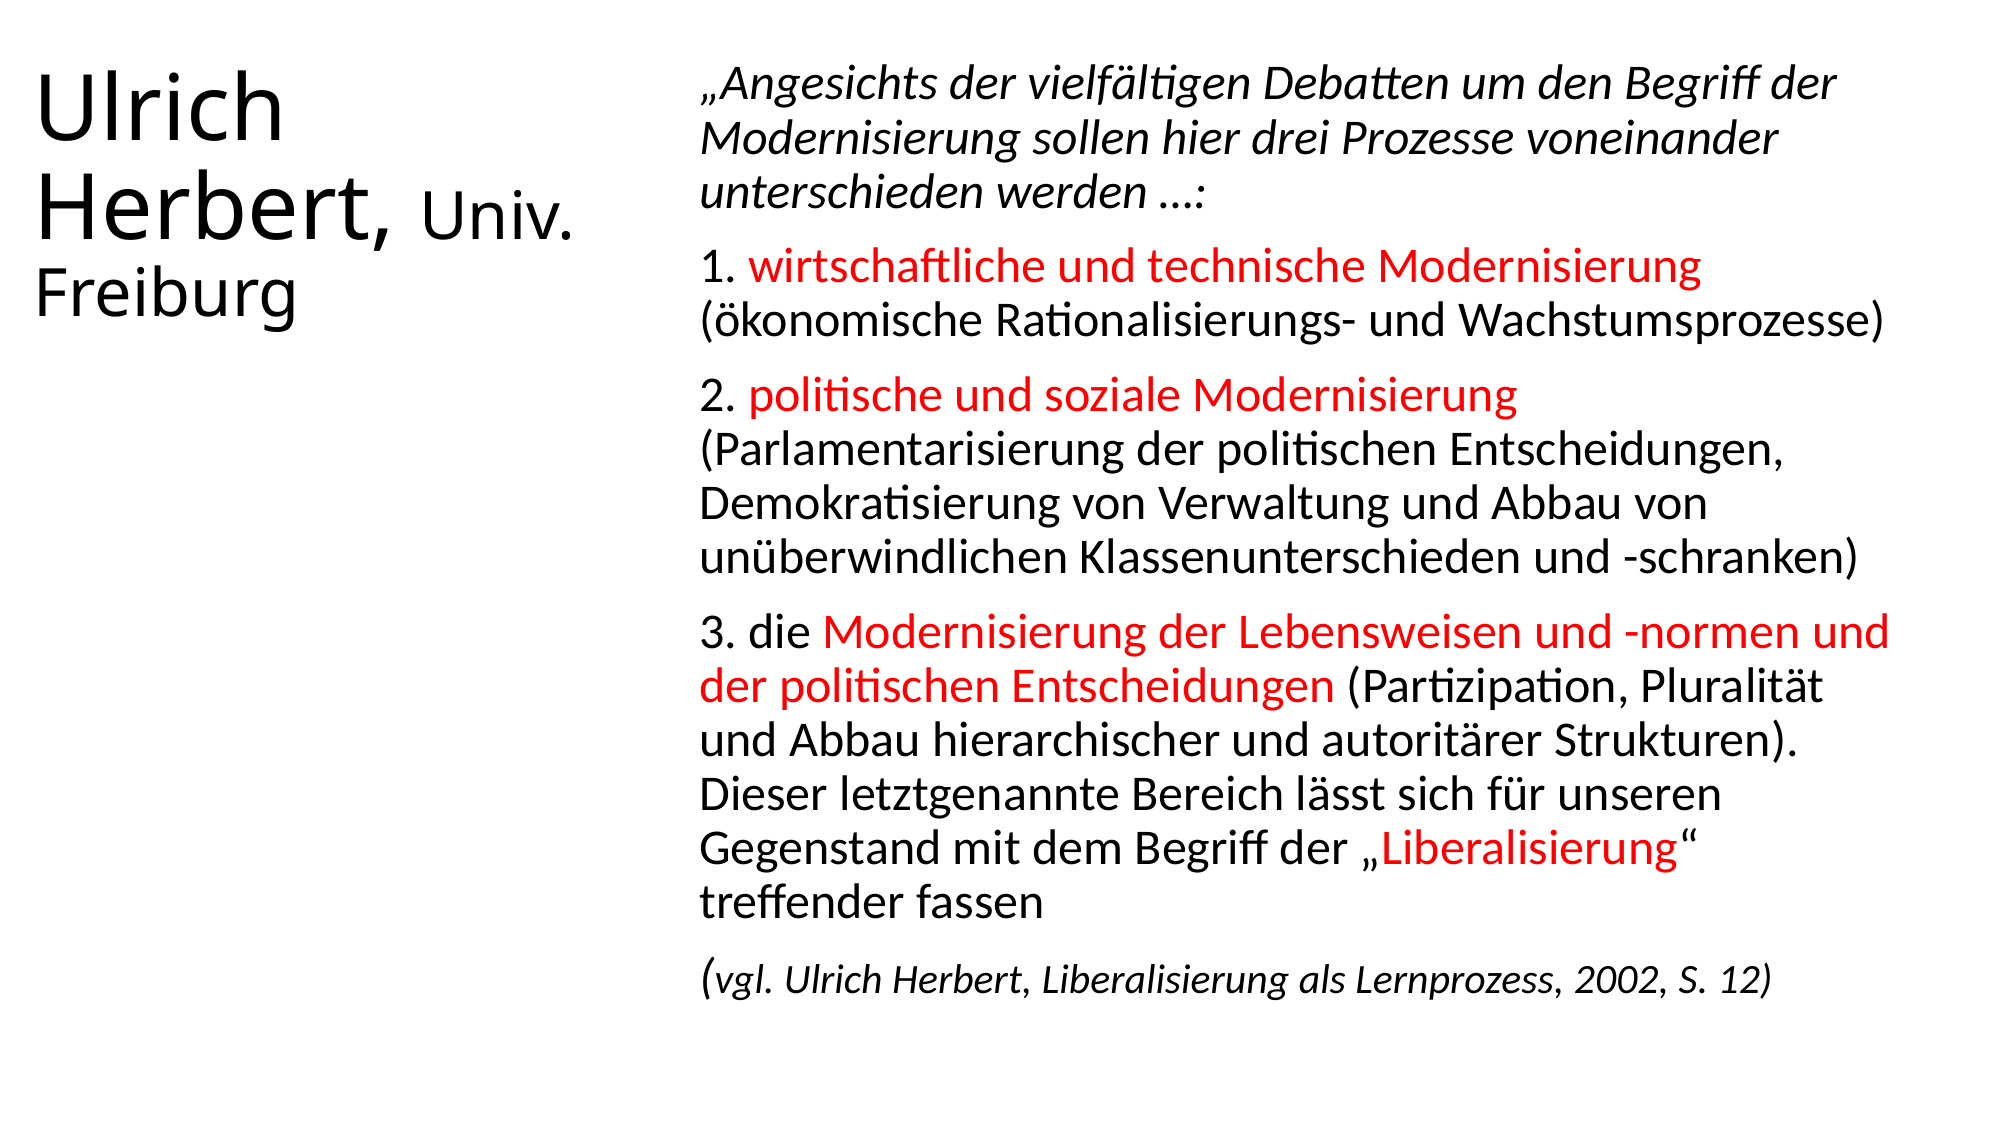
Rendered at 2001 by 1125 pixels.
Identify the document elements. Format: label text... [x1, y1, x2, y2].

list „Angesichts der vielfältigen Debatten um den Begriff der Modernisierung sollen hier drei Prozesse voneinander unterschieden werden …: 1. wirtschaftliche und technische Modernisierung (ökonomische Rationalisierungs- und Wachstumsprozesse) 2. politische und soziale Modernisierung (Parlamentarisierung der politischen Entscheidungen, Demokratisierung von Verwaltung und Abbau von unüberwindlichen Klassenunterschieden und -schranken) 3. die Modernisierung der Lebensweisen und -normen und der politischen Entscheidungen (Partizipation, Pluralität und Abbau hierarchischer und autoritärer Strukturen). Dieser letztgenannte Bereich lässt sich für unseren Gegenstand mit dem Begriff der „Liberalisierung“ treffender fassen (vgl. Ulrich Herbert, Liberalisierung als Lernprozess, 2002, S. 12) [684, 49, 1930, 1109]
title Ulrich Herbert, Univ. Freiburg [18, 87, 623, 305]
